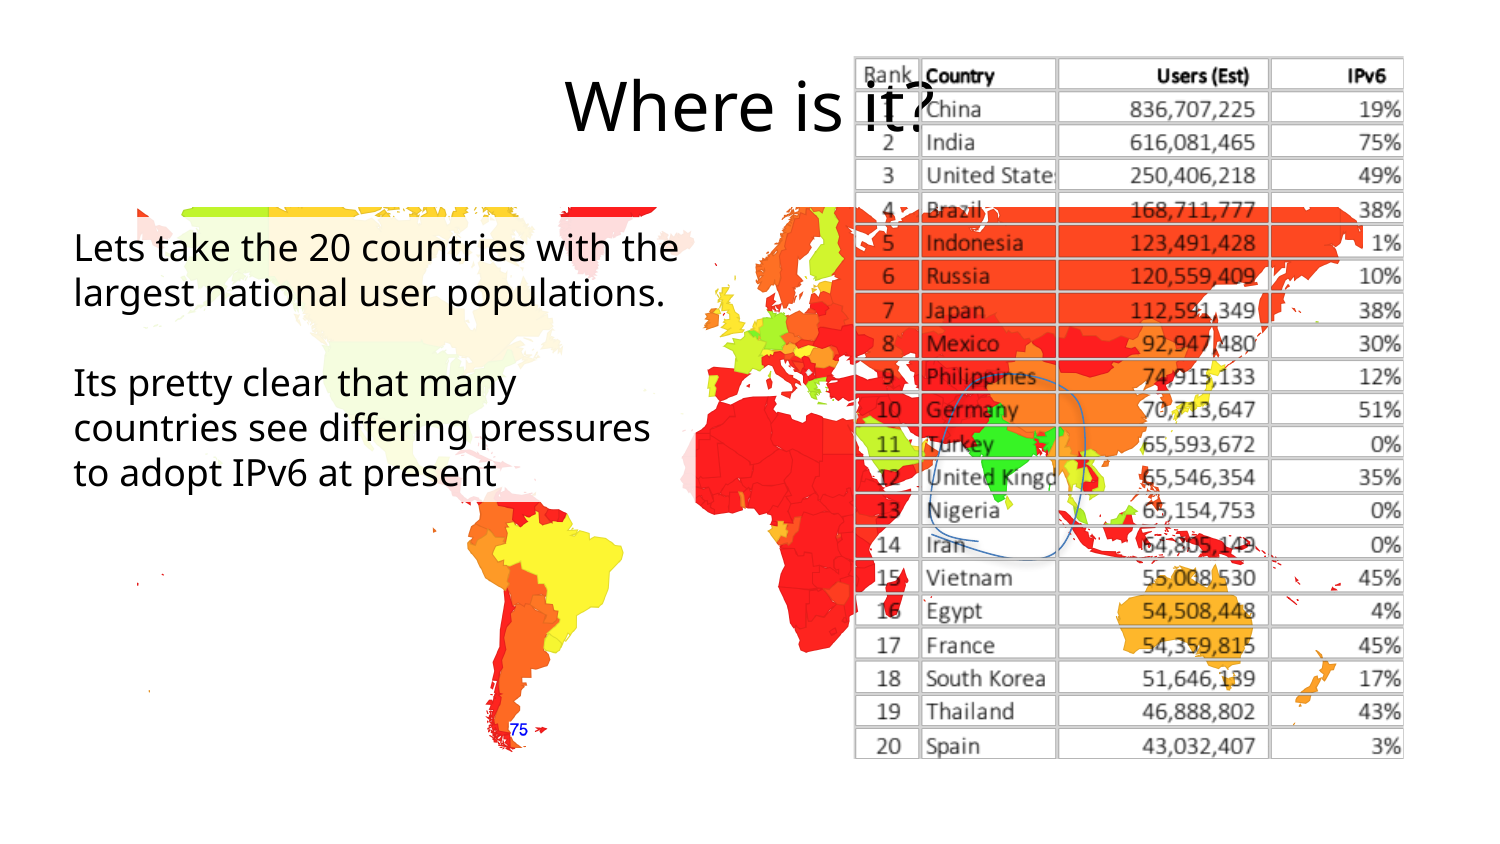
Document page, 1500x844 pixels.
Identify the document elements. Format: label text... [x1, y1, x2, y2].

picture [137, 56, 1404, 759]
text_box Lets take the 20 countries with the largest national user populations. Its pretty clear that many countries see differing pressures to adopt IPv6 at present [58, 217, 132, 502]
title Where is it? [75, 33, 1425, 175]
